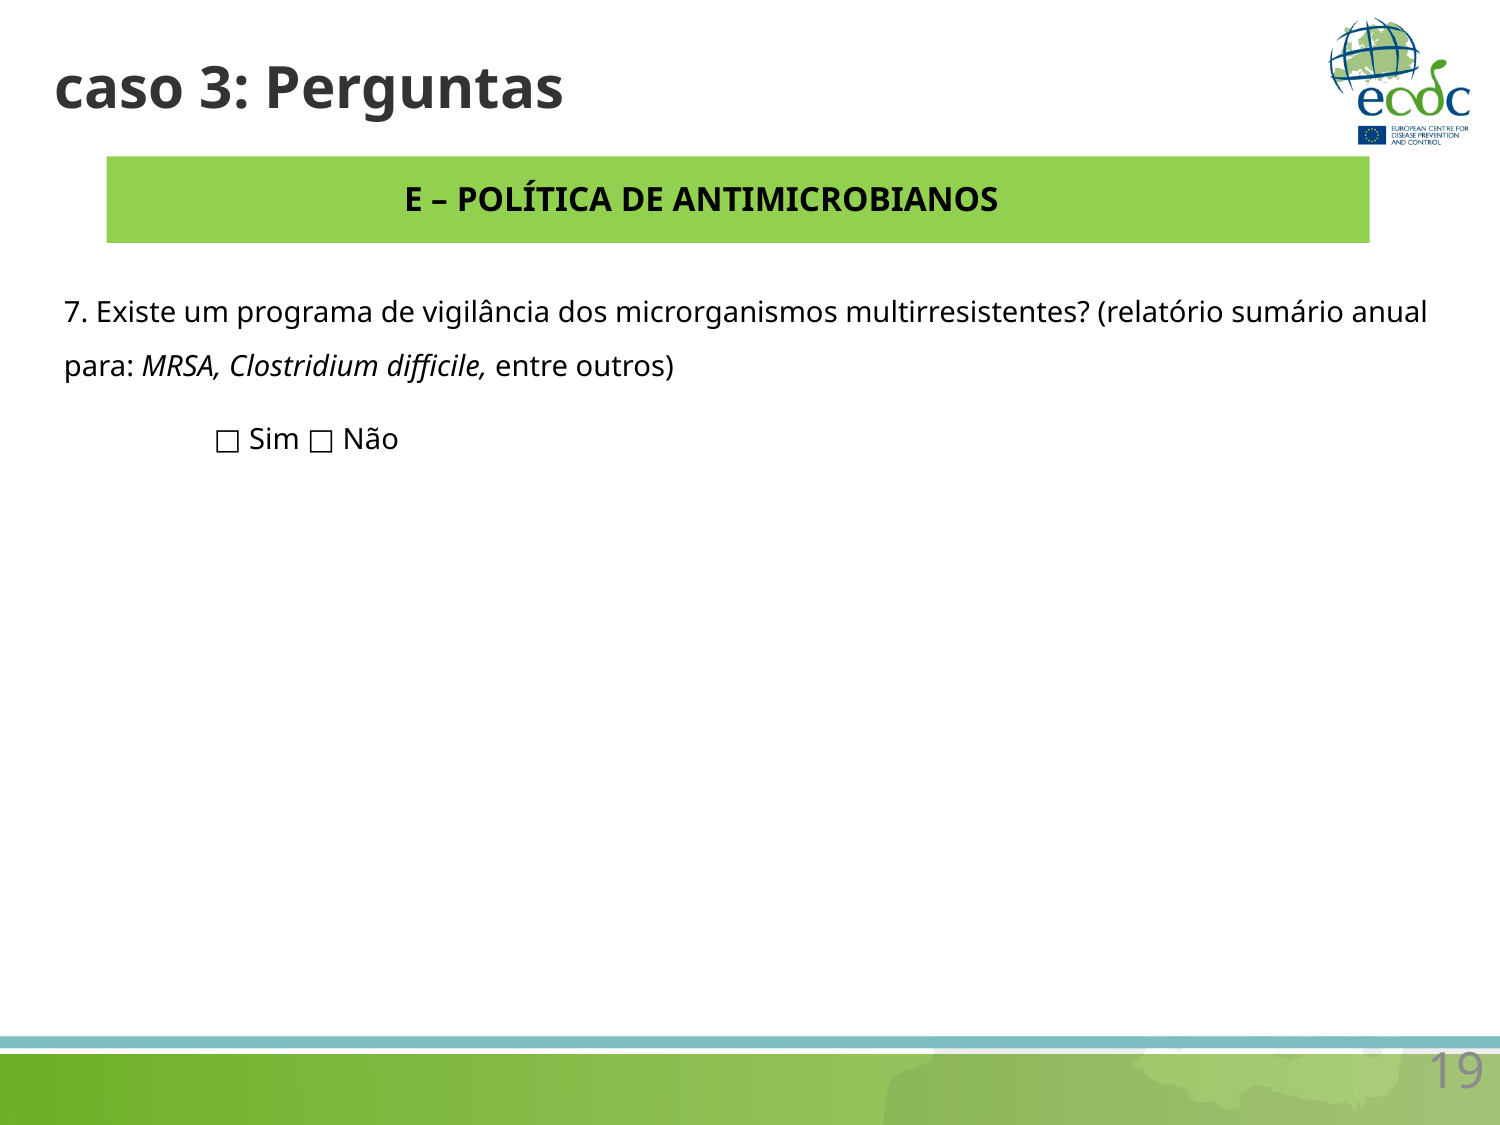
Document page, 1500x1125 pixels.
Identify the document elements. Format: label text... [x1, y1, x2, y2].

slide_number 19 [1149, 1042, 1500, 1103]
picture [1328, 17, 1473, 148]
title caso 3: Perguntas [54, 58, 1405, 152]
text_box E – POLÍTICA DE ANTIMICROBIANOS [389, 174, 1153, 226]
text_box [106, 156, 1370, 243]
picture [0, 1036, 1500, 1125]
list 7. Existe um programa de vigilância dos microrganismos multirresistentes? (relatório sumário anual para: MRSA, Clostridium difficile, entre outros) □ Sim □ Não [63, 274, 1463, 973]
